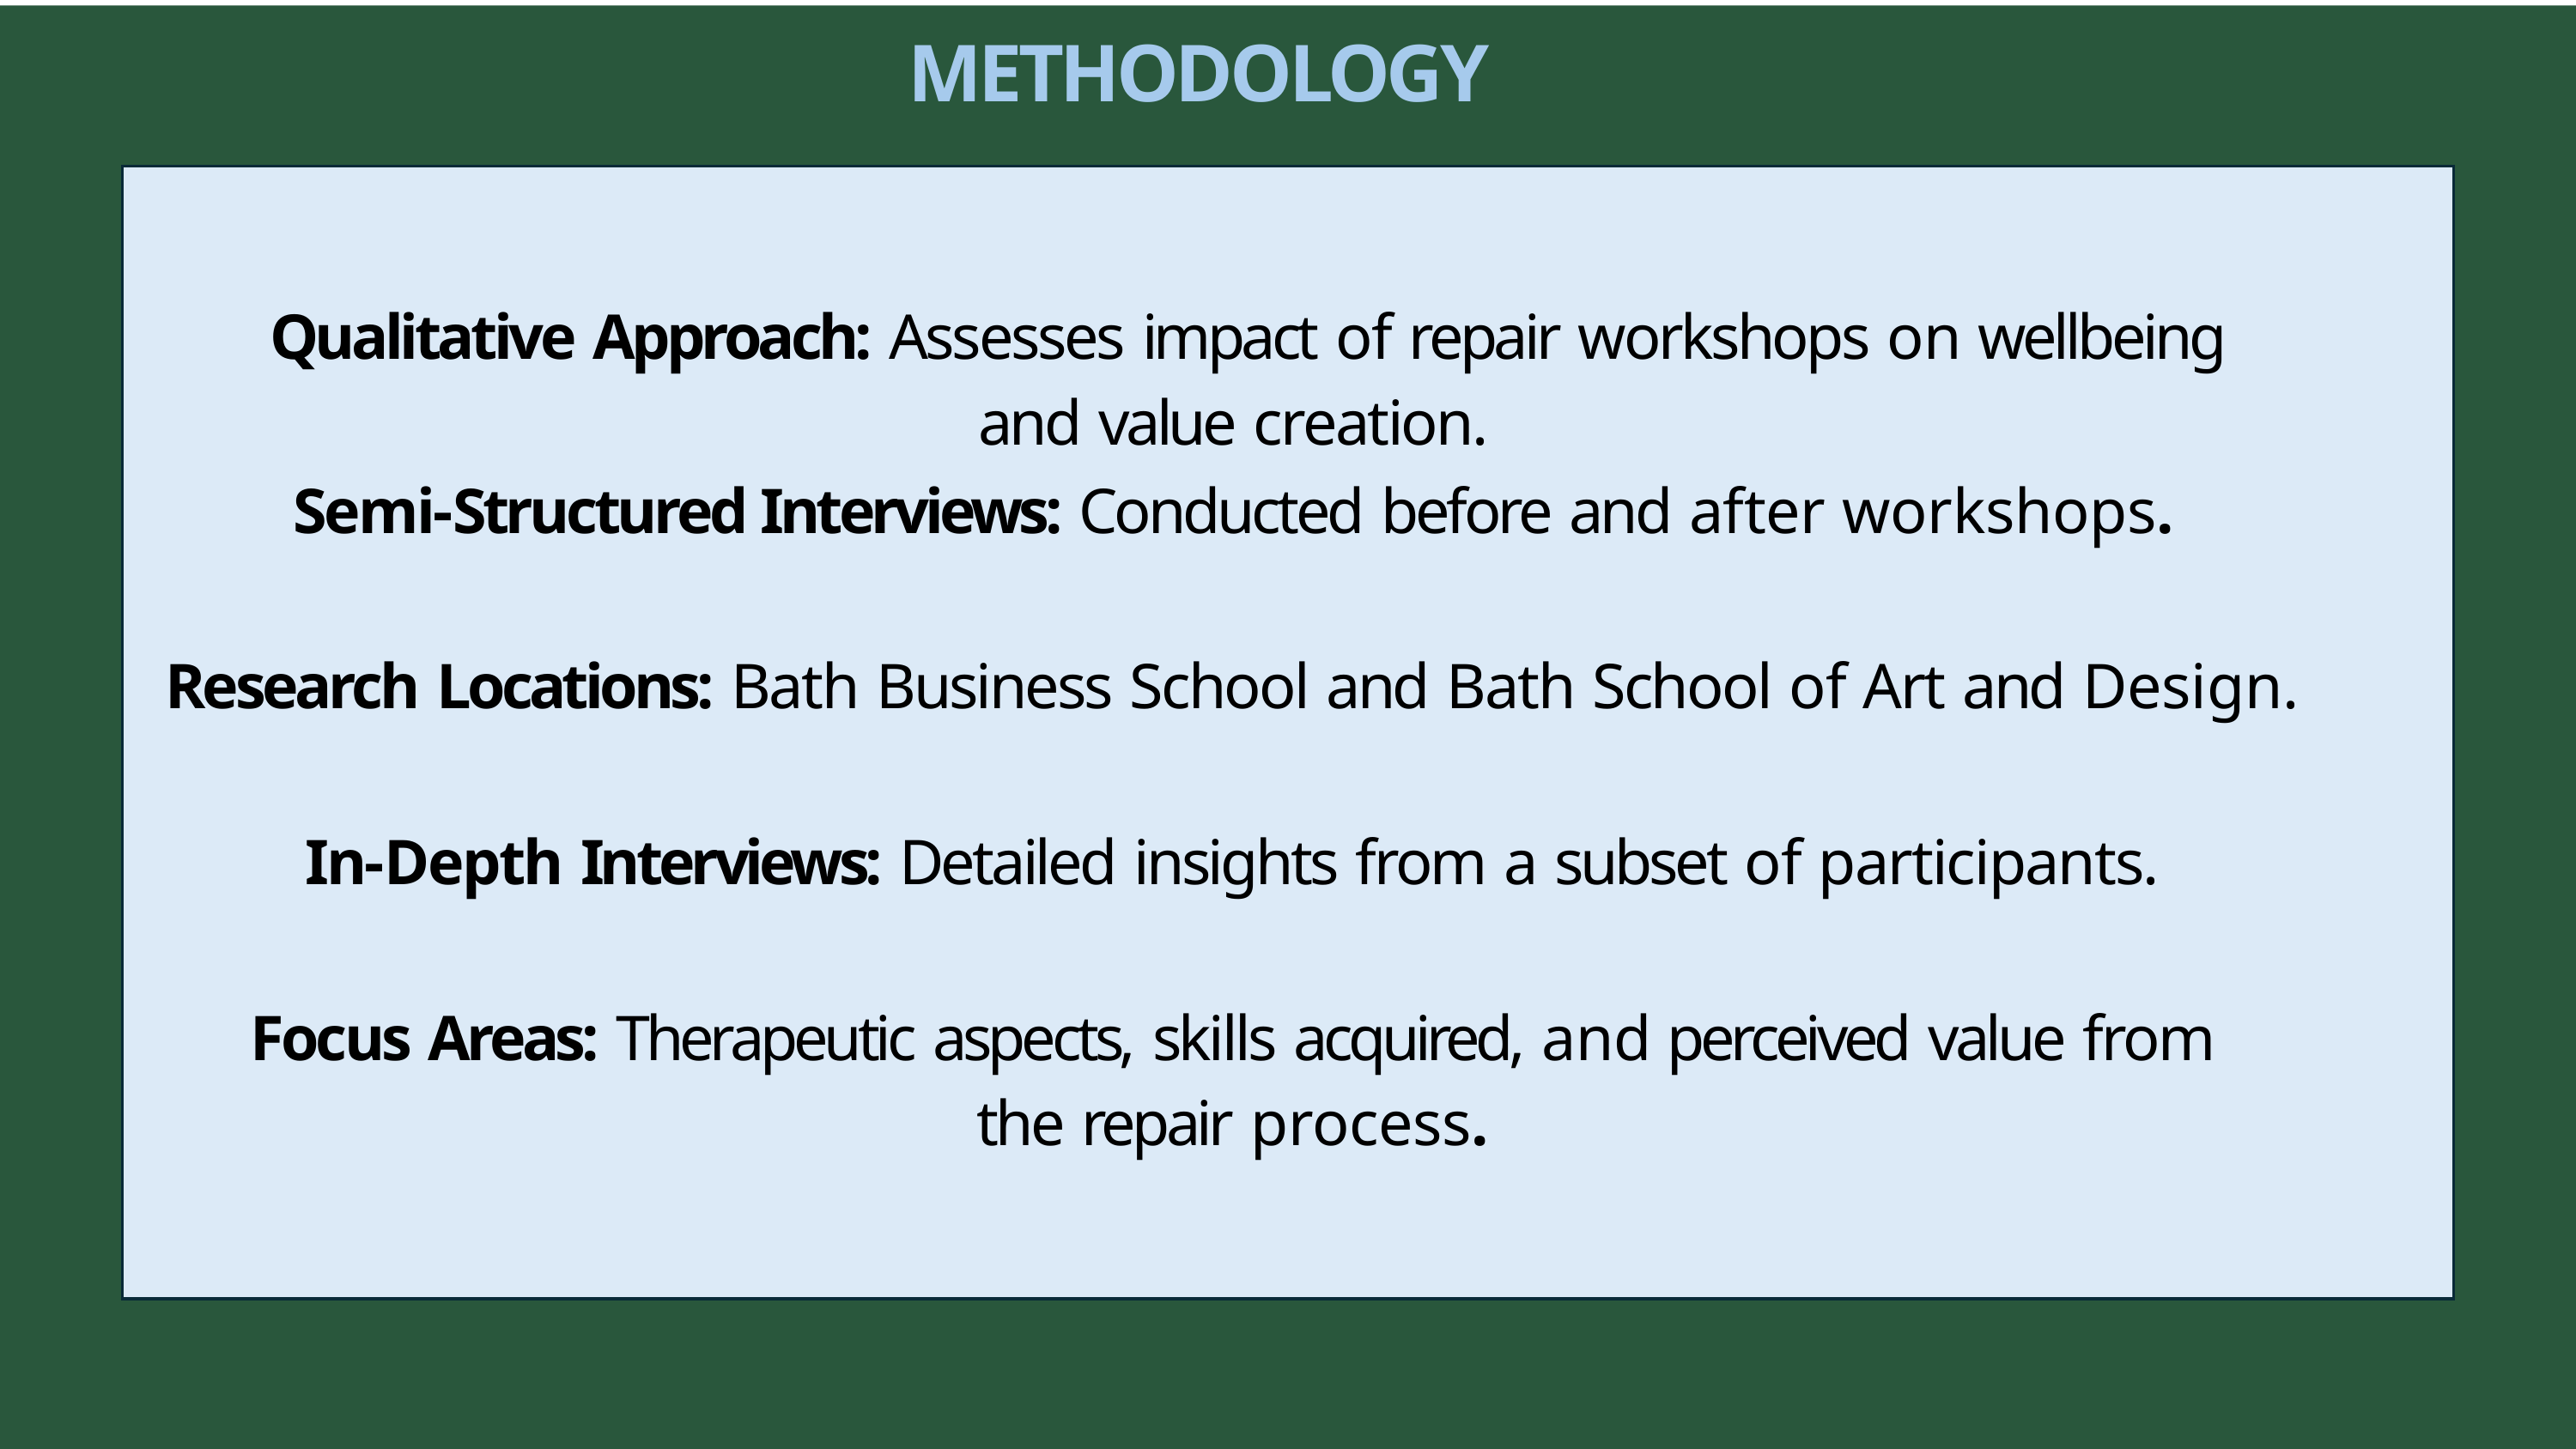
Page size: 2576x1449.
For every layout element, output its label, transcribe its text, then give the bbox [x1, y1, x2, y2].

text_box [0, 5, 2576, 1449]
text_box Qualitative Approach: Assesses impact of repair workshops on wellbeing and value creation. Semi-Structured Interviews: Conducted before and after workshops. Research Locations: Bath Business School and Bath School of Art and Design. In-Depth Interviews: Detailed insights from a subset of participants. Focus Areas: Therapeutic aspects, skills acquired, and perceived value from the repair process. [122, 284, 2342, 1159]
text_box METHODOLOGY [122, 6, 1633, 165]
text_box [121, 165, 2455, 1300]
